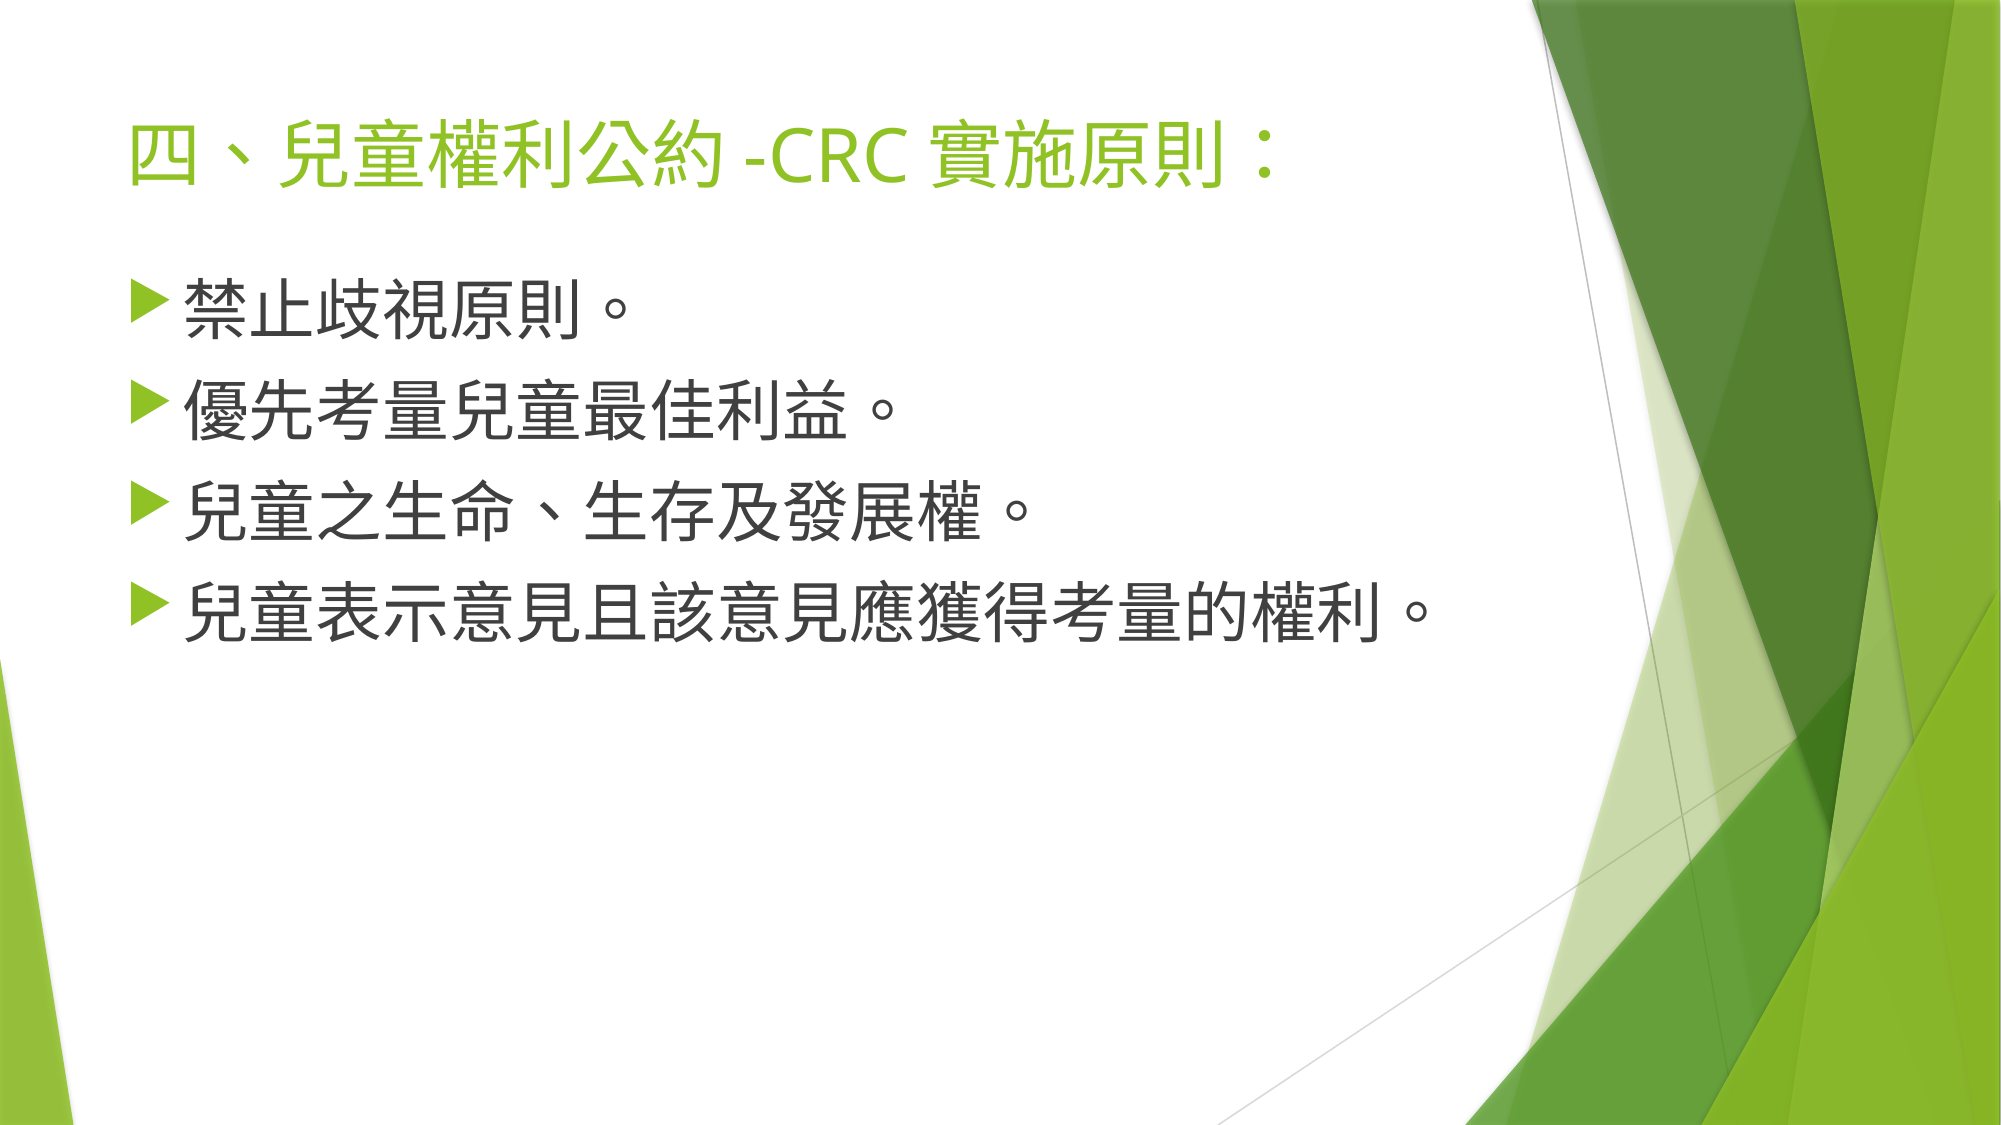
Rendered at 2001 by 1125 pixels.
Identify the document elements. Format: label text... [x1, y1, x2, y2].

title 四、兒童權利公約-CRC實施原則： [111, 99, 1522, 221]
list 禁止歧視原則。 優先考量兒童最佳利益。 兒童之生命、生存及發展權。 兒童表示意見且該意見應獲得考量的權利。 [111, 260, 1522, 897]
